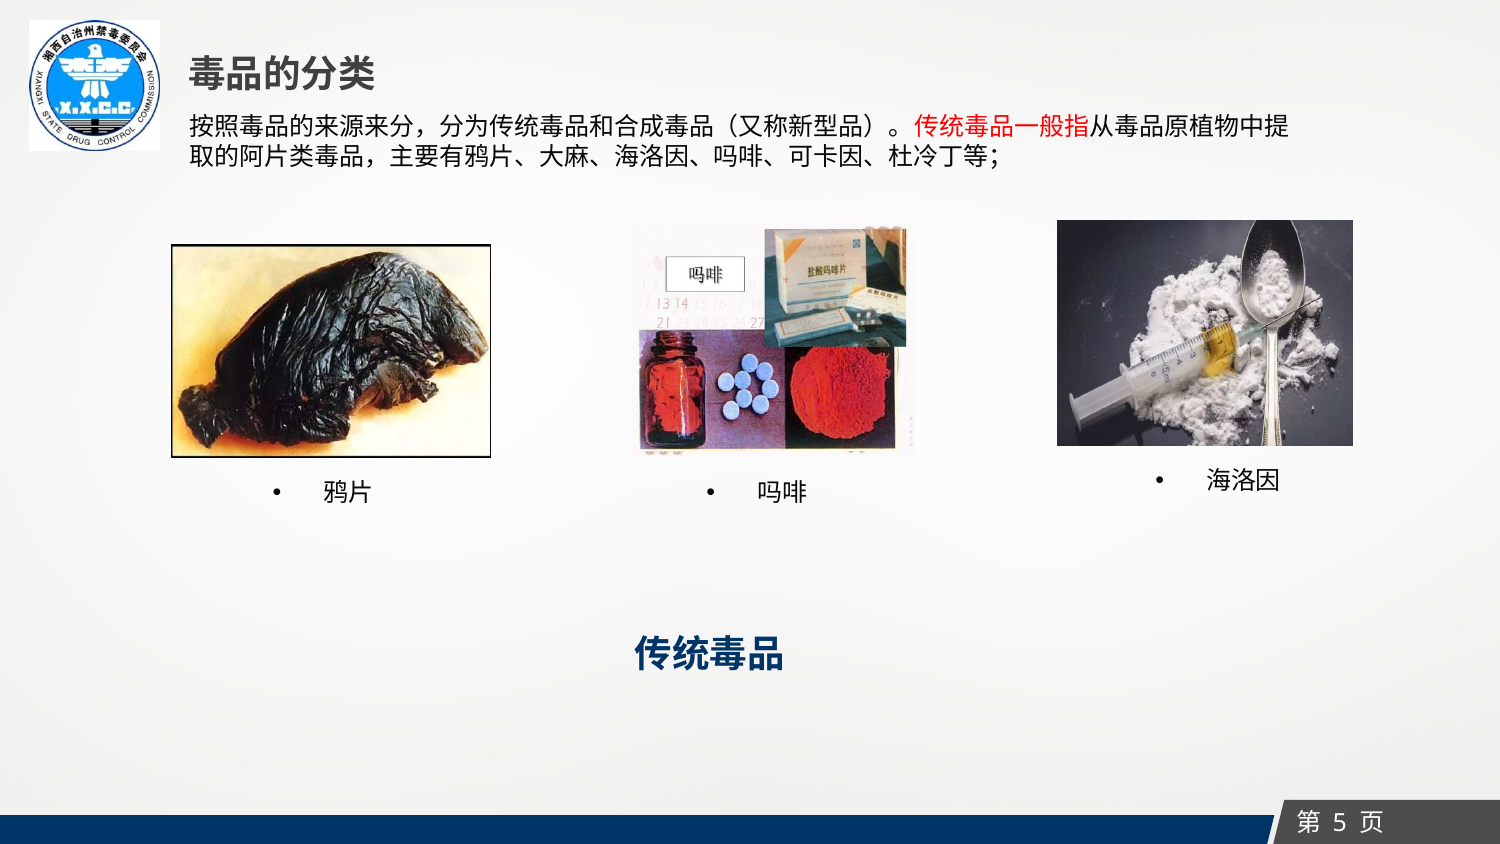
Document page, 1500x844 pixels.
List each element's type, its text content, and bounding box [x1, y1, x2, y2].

text_box 毒品的分类 [163, 43, 650, 102]
picture [0, 0, 1500, 844]
text_box 传统毒品 [620, 622, 845, 683]
text_box 按照毒品的来源来分，分为传统毒品和合成毒品（又称新型品）。传统毒品一般指从毒品原植物中提取的阿片类毒品，主要有鸦片、大麻、海洛因、吗啡、可卡因、杜冷丁等； [123, 102, 1306, 178]
text_box 鸦片 [182, 469, 396, 514]
text_box 吗啡 [691, 469, 822, 514]
text_box 海洛因 [1140, 457, 1297, 502]
